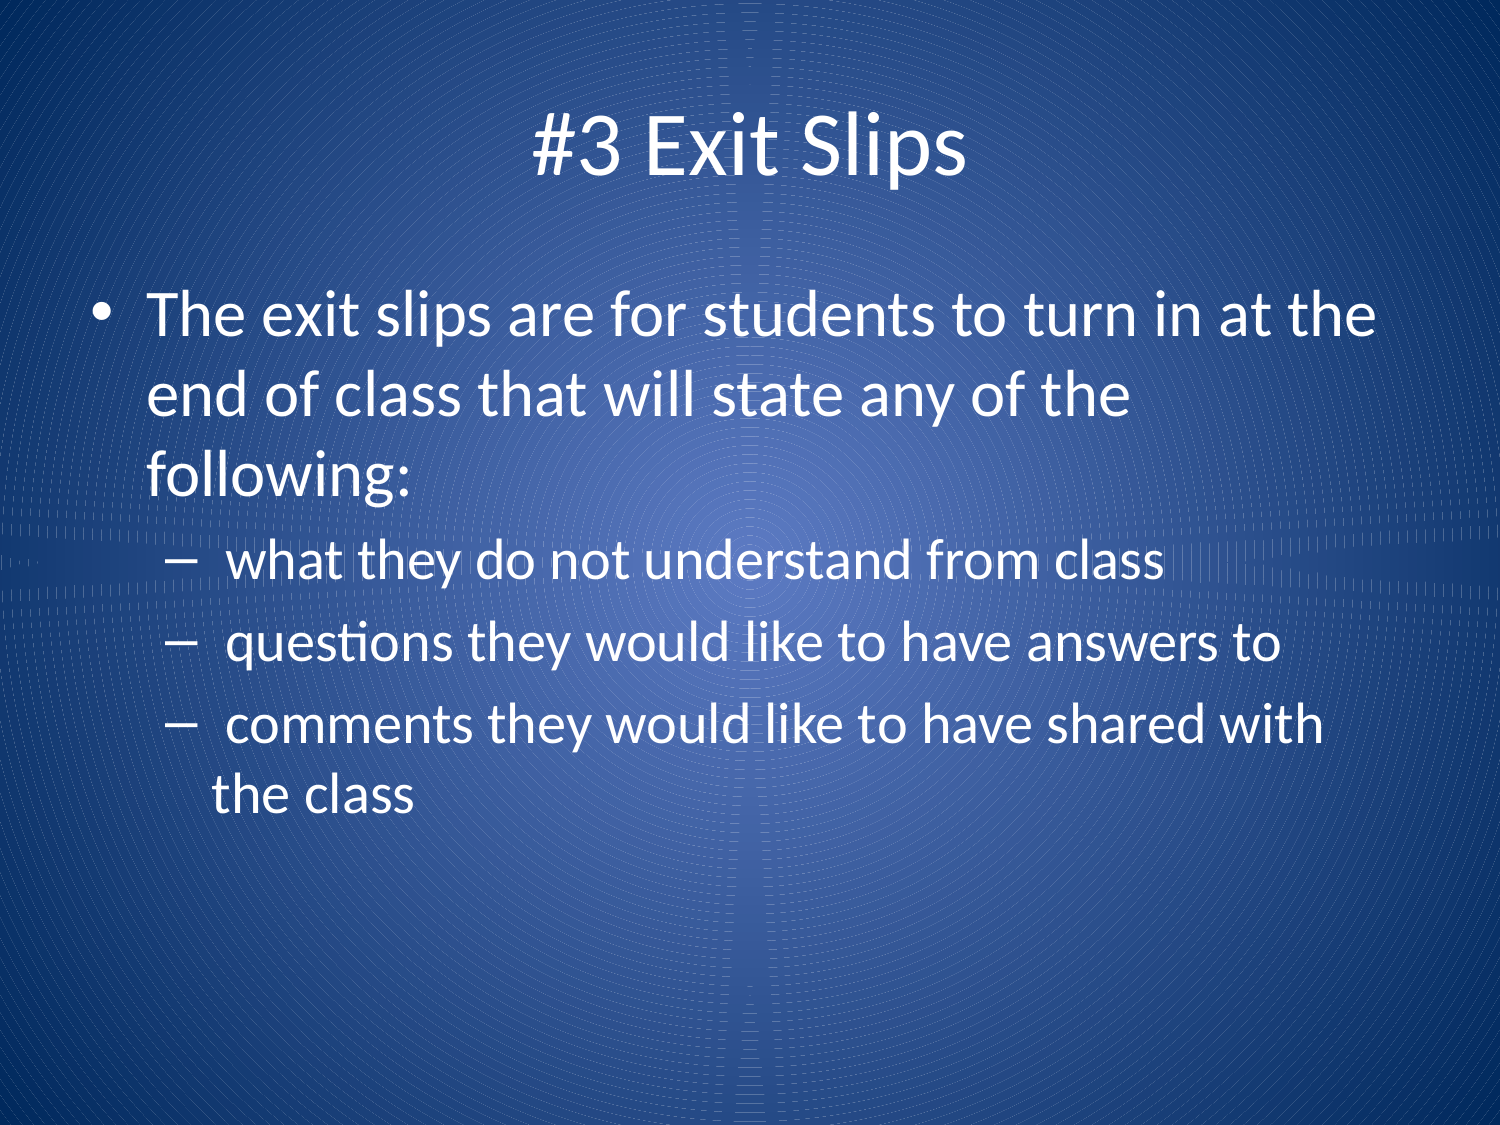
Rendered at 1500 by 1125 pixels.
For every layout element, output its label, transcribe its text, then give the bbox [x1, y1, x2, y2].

list The exit slips are for students to turn in at the end of class that will state any of the following: what they do not understand from class questions they would like to have answers to comments they would like to have shared with the class [75, 262, 1425, 1005]
title #3 Exit Slips [75, 45, 1425, 233]
